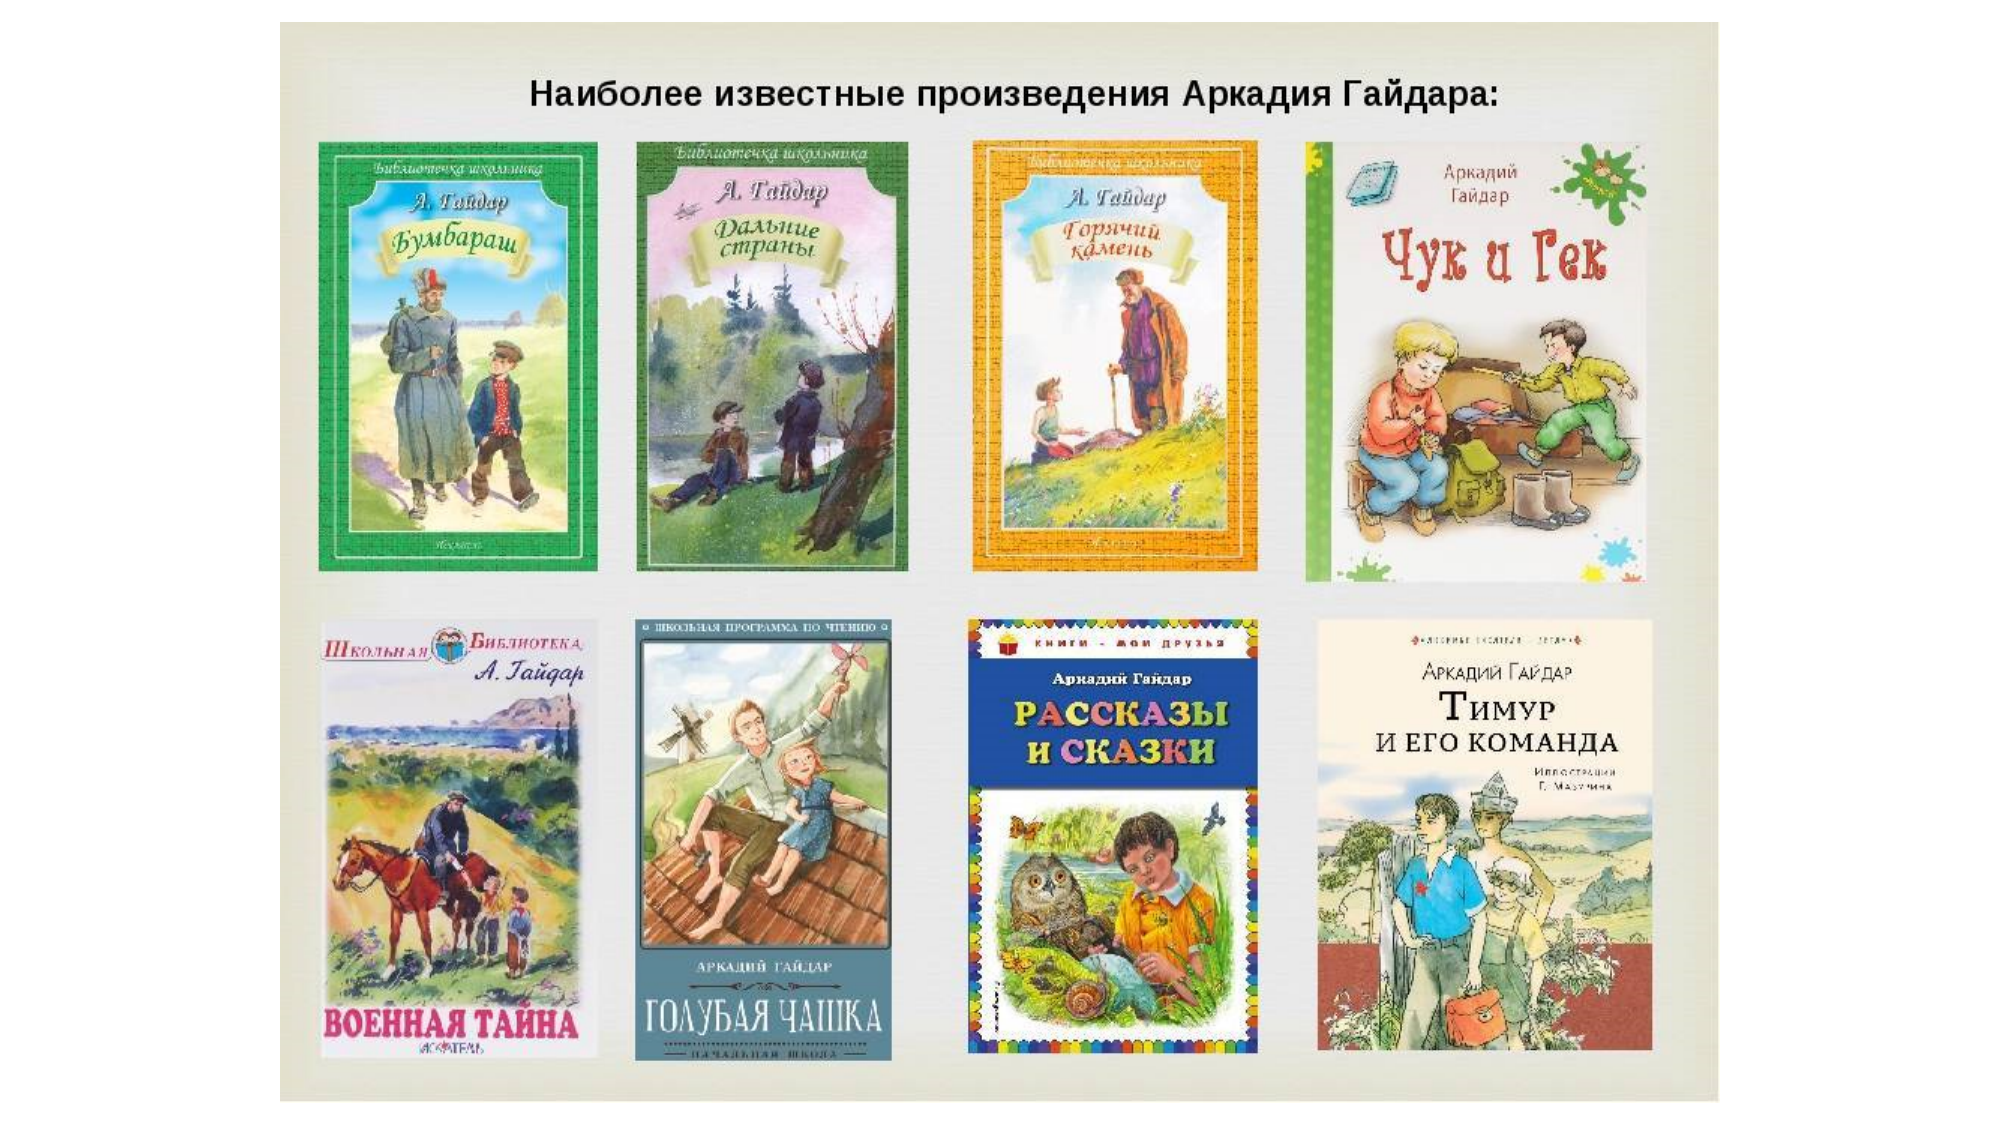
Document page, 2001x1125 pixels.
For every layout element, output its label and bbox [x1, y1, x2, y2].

picture [279, 22, 1720, 1103]
